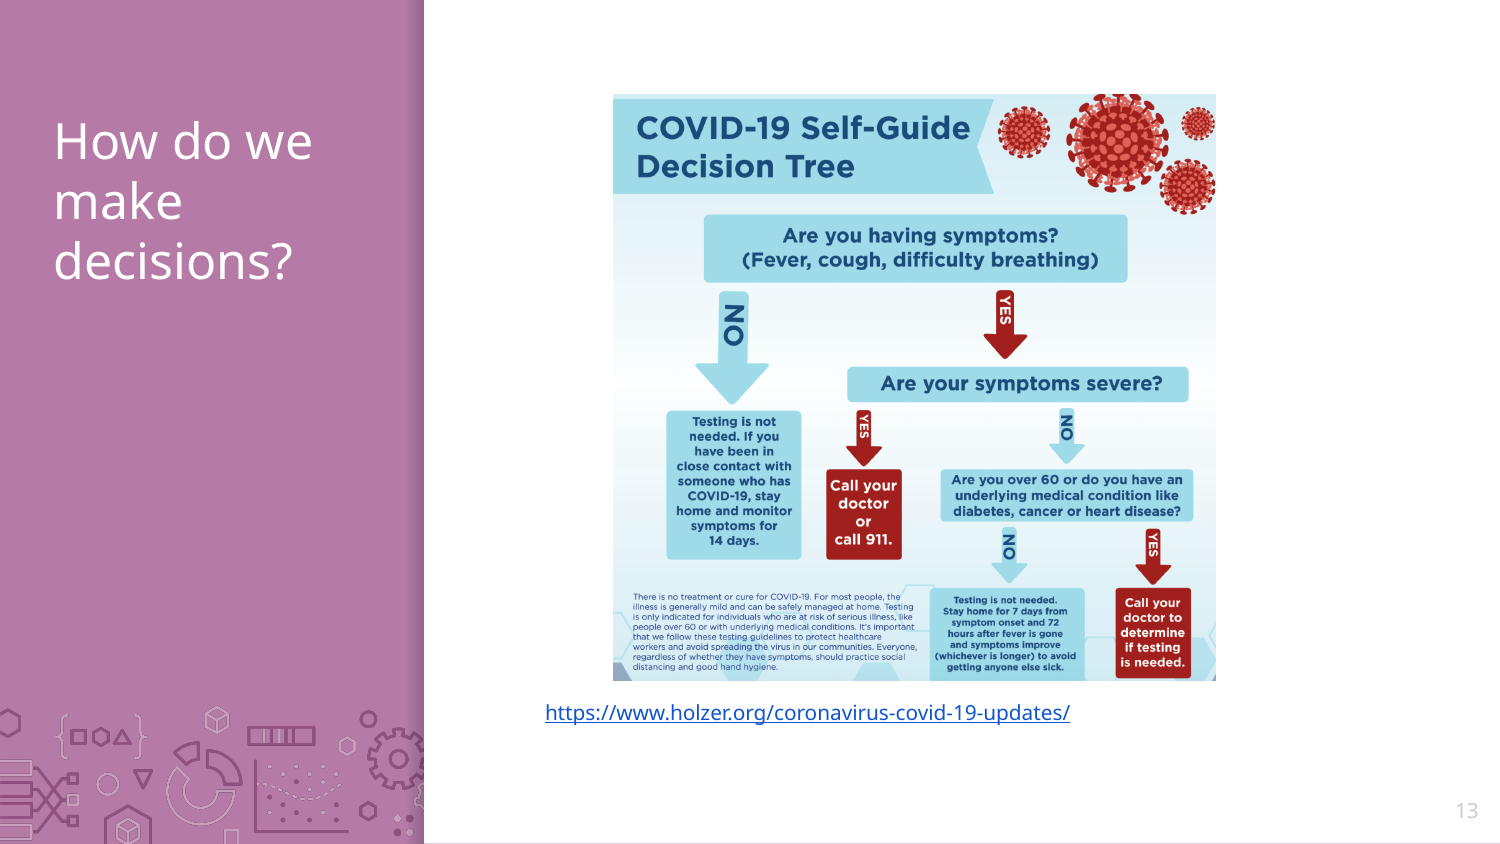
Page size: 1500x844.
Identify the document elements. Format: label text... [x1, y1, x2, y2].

picture [613, 94, 1216, 681]
slide_number 13 [1403, 779, 1494, 844]
list https://www.holzer.org/coronavirus-covid-19-updates/ [506, 680, 1425, 748]
title How do we make decisions? [38, 94, 375, 748]
picture [0, 701, 424, 844]
